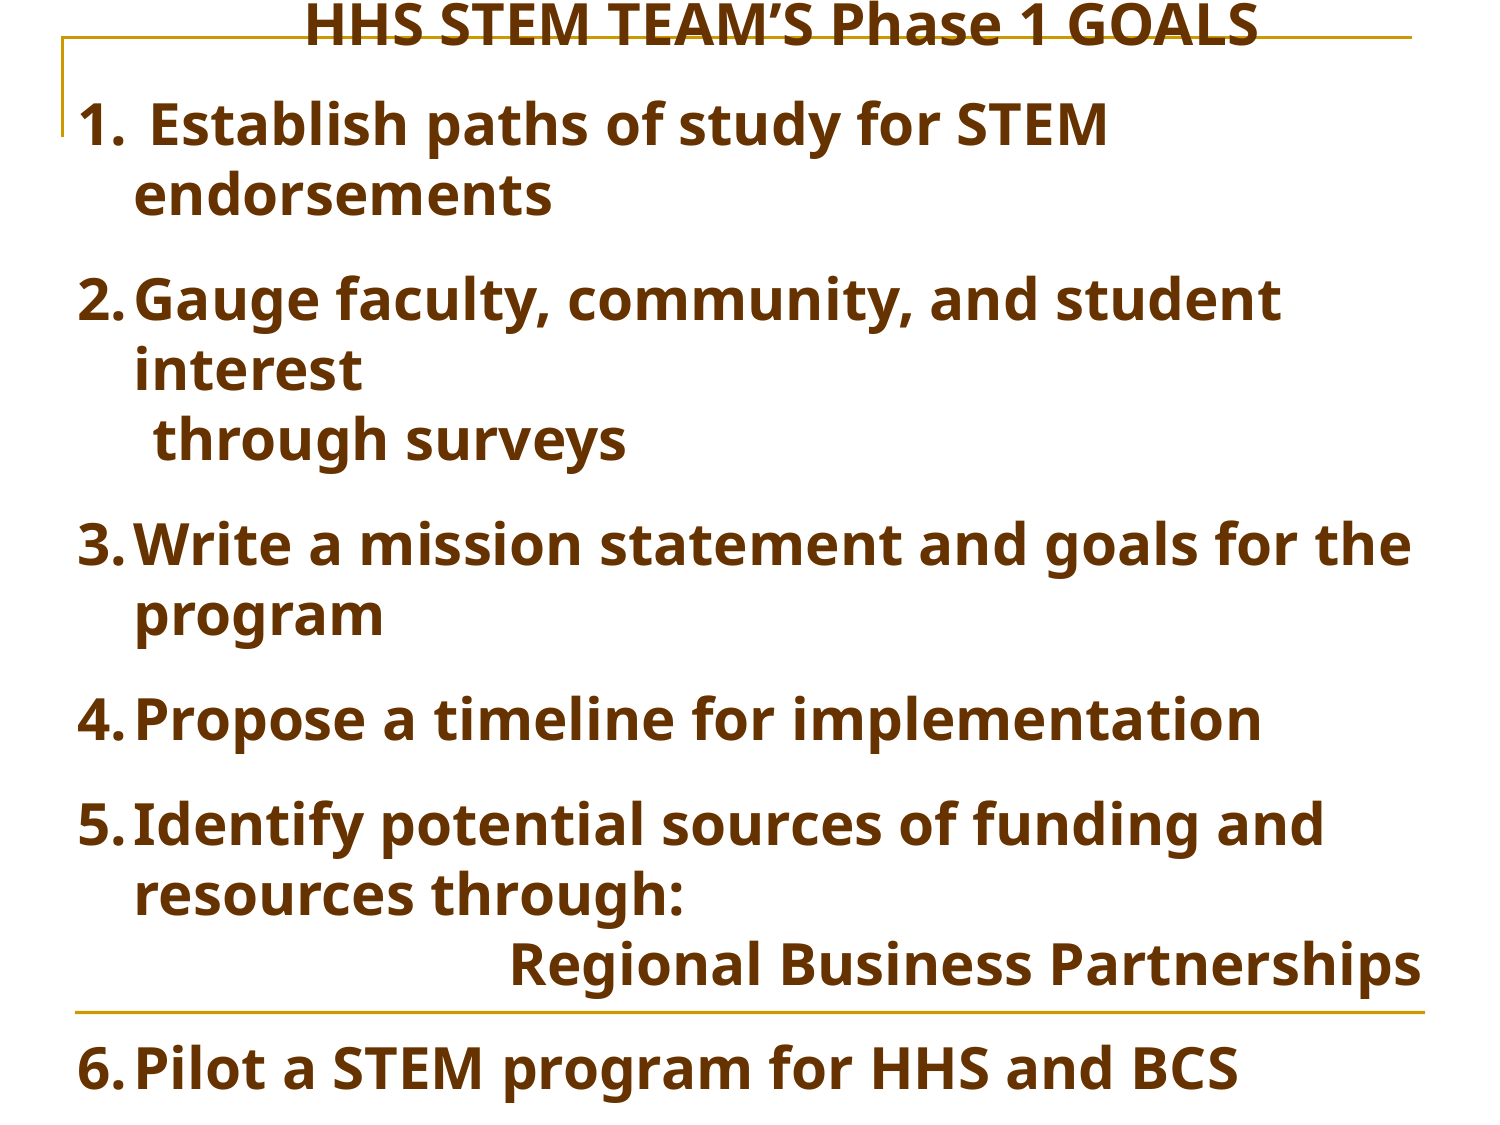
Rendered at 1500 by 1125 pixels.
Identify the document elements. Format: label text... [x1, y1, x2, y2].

text_box HHS STEM TEAM’S Phase 1 GOALS Establish paths of study for STEM endorsements Gauge faculty, community, and student interest through surveys Write a mission statement and goals for the program Propose a timeline for implementation Identify potential sources of funding and resources through: Regional Business Partnerships Pilot a STEM program for HHS and BCS [62, 0, 1500, 1109]
